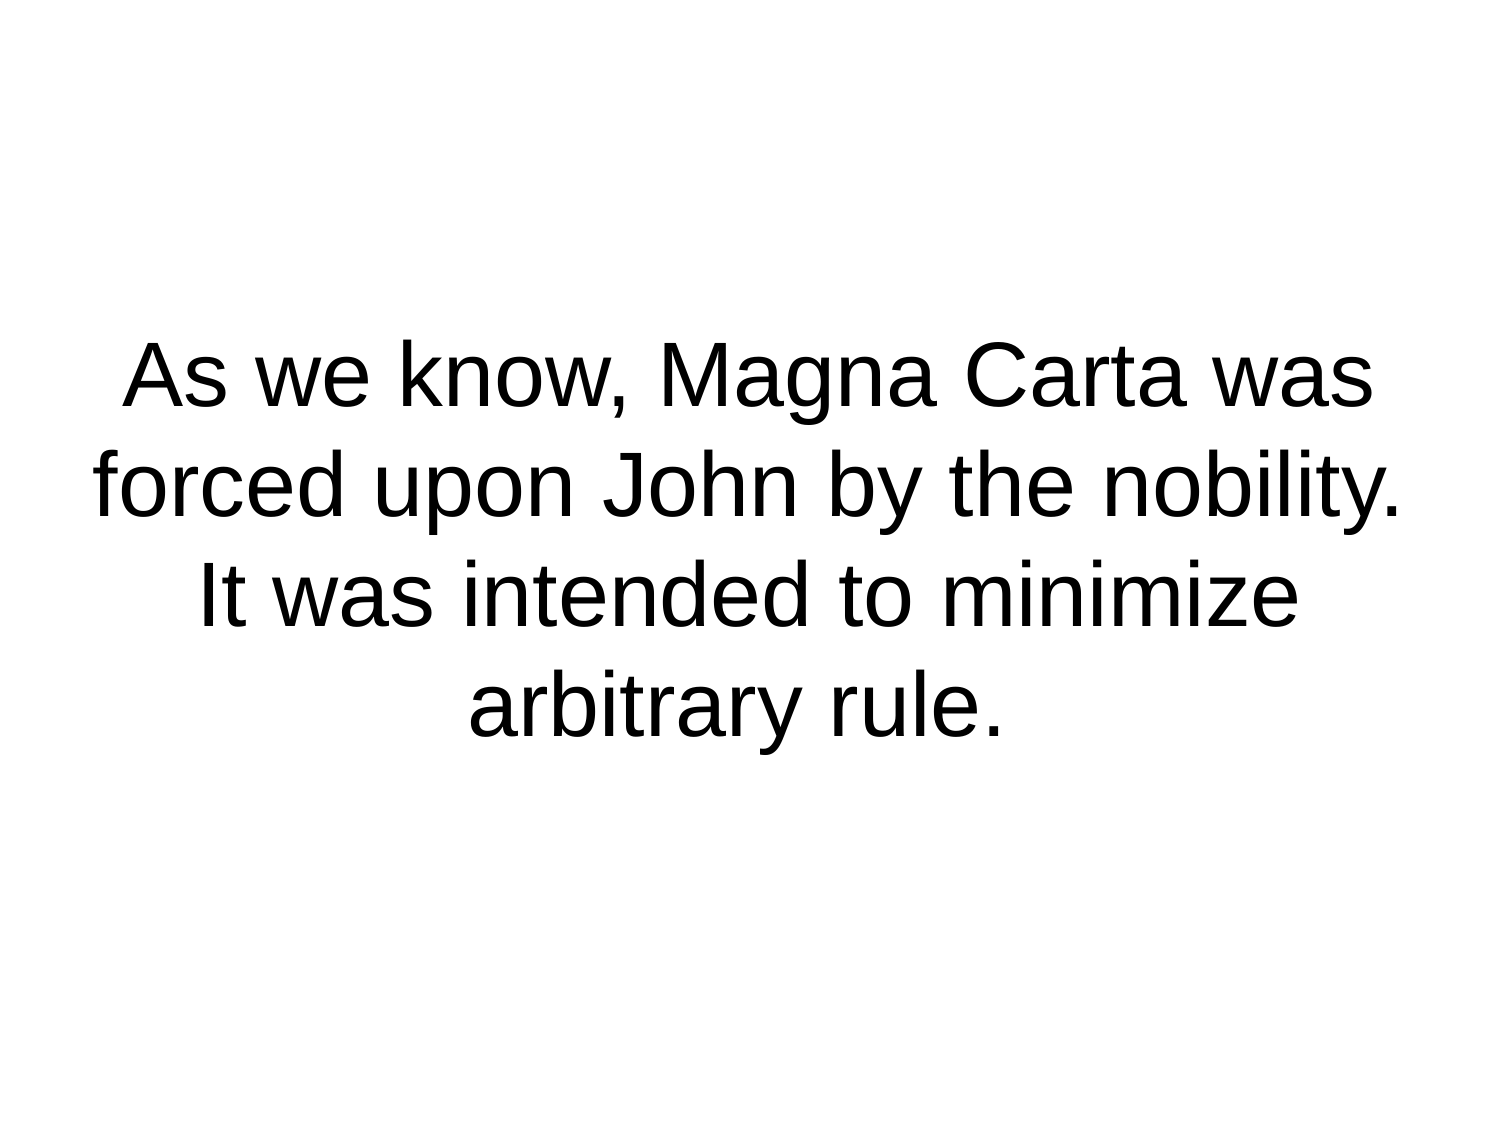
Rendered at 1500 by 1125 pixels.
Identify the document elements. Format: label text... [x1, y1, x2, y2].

title As we know, Magna Carta was forced upon John by the nobility. It was intended to minimize arbitrary rule. [74, 44, 1426, 1026]
